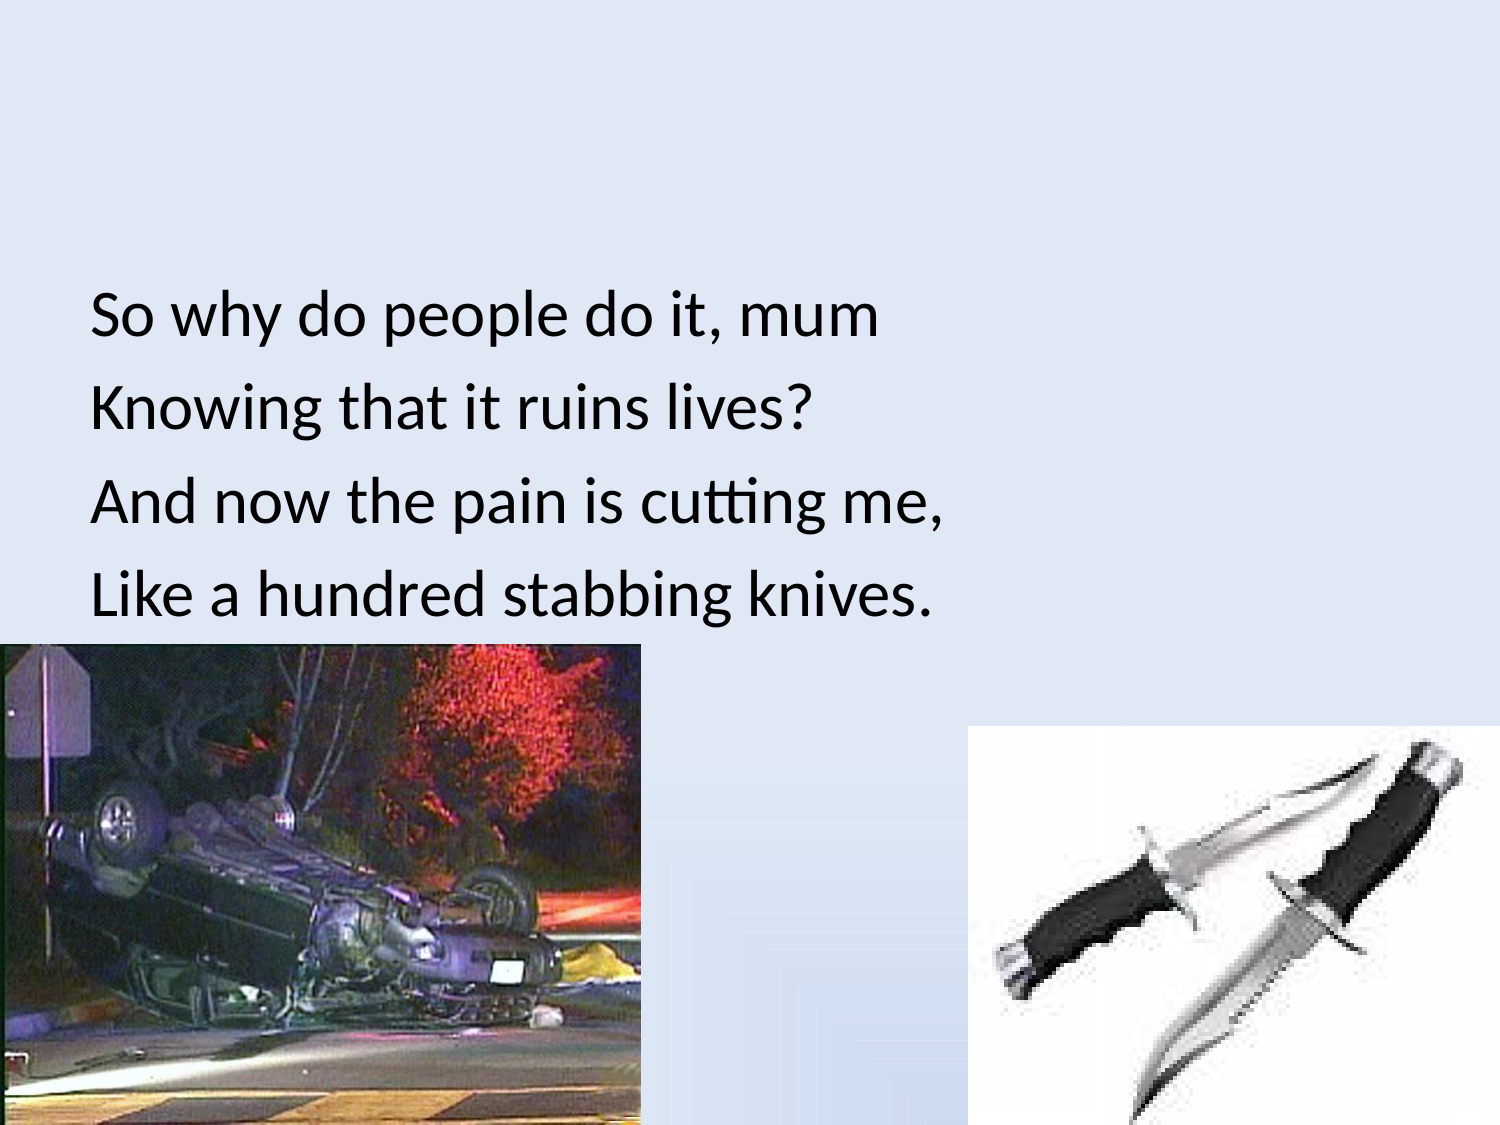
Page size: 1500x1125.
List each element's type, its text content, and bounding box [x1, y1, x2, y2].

picture [0, 644, 641, 1125]
picture [968, 726, 1500, 1125]
list So why do people do it, mum Knowing that it ruins lives? And now the pain is cutting me, Like a hundred stabbing knives. [75, 262, 1425, 1005]
